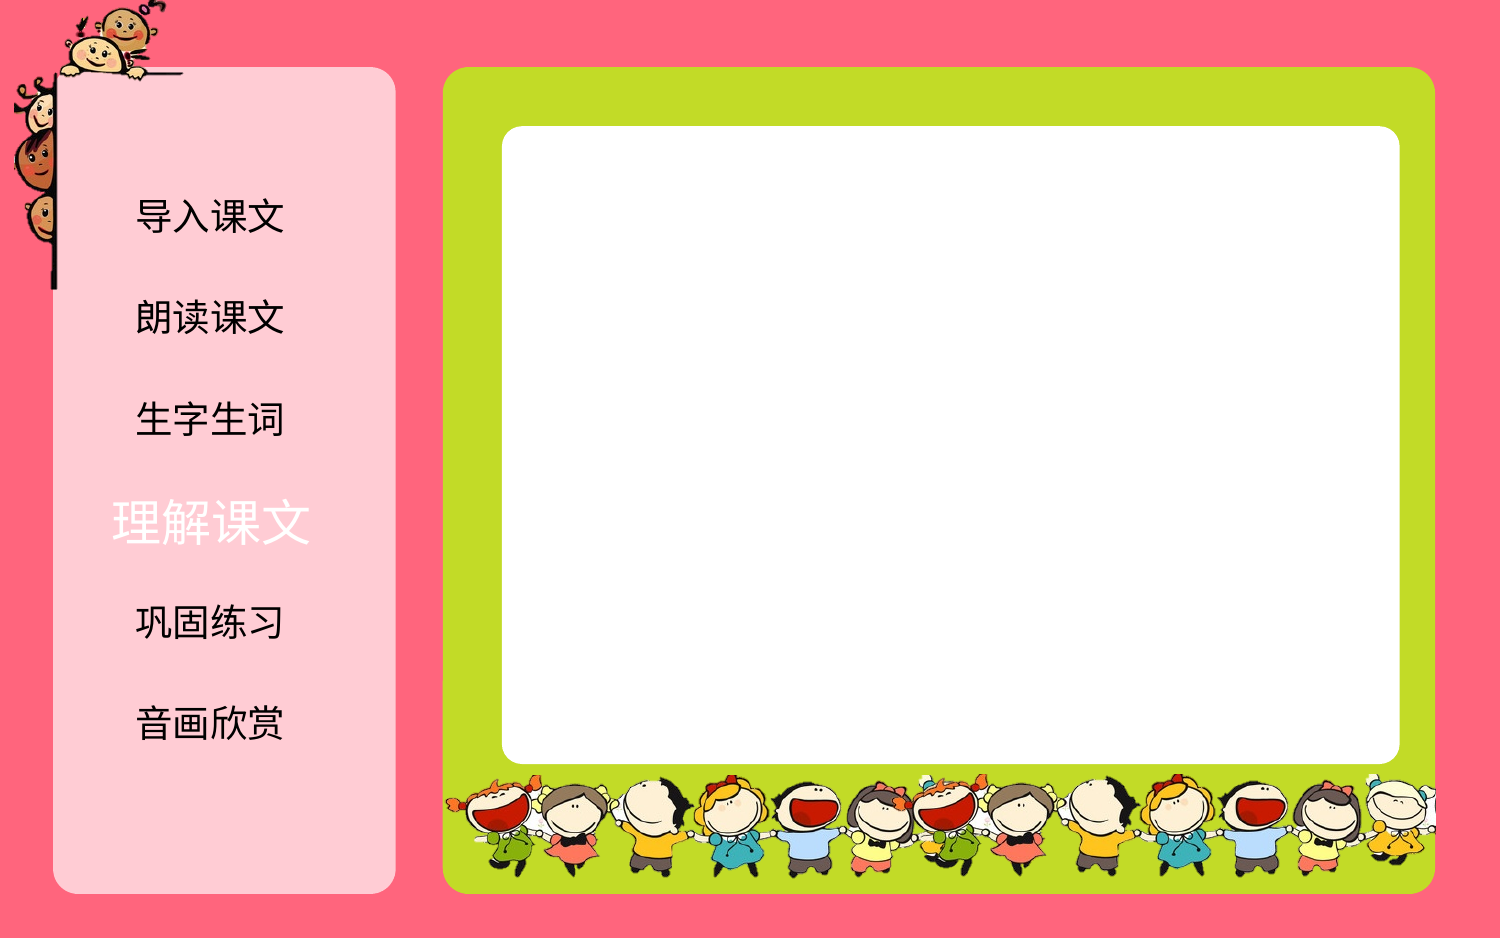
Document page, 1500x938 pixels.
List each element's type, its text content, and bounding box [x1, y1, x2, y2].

text_box 朗读课文 [120, 286, 310, 347]
text_box 巩固练习 [120, 591, 310, 652]
picture [14, 0, 200, 290]
text_box [499, 124, 1402, 767]
text_box 导入课文 [204, 185, 310, 245]
text_box 音画欣赏 [120, 693, 310, 753]
text_box 生字生词 [120, 388, 310, 449]
text_box [440, 64, 1438, 775]
picture [433, 774, 1436, 891]
text_box 理解课文 [97, 483, 333, 559]
text_box [50, 64, 398, 897]
